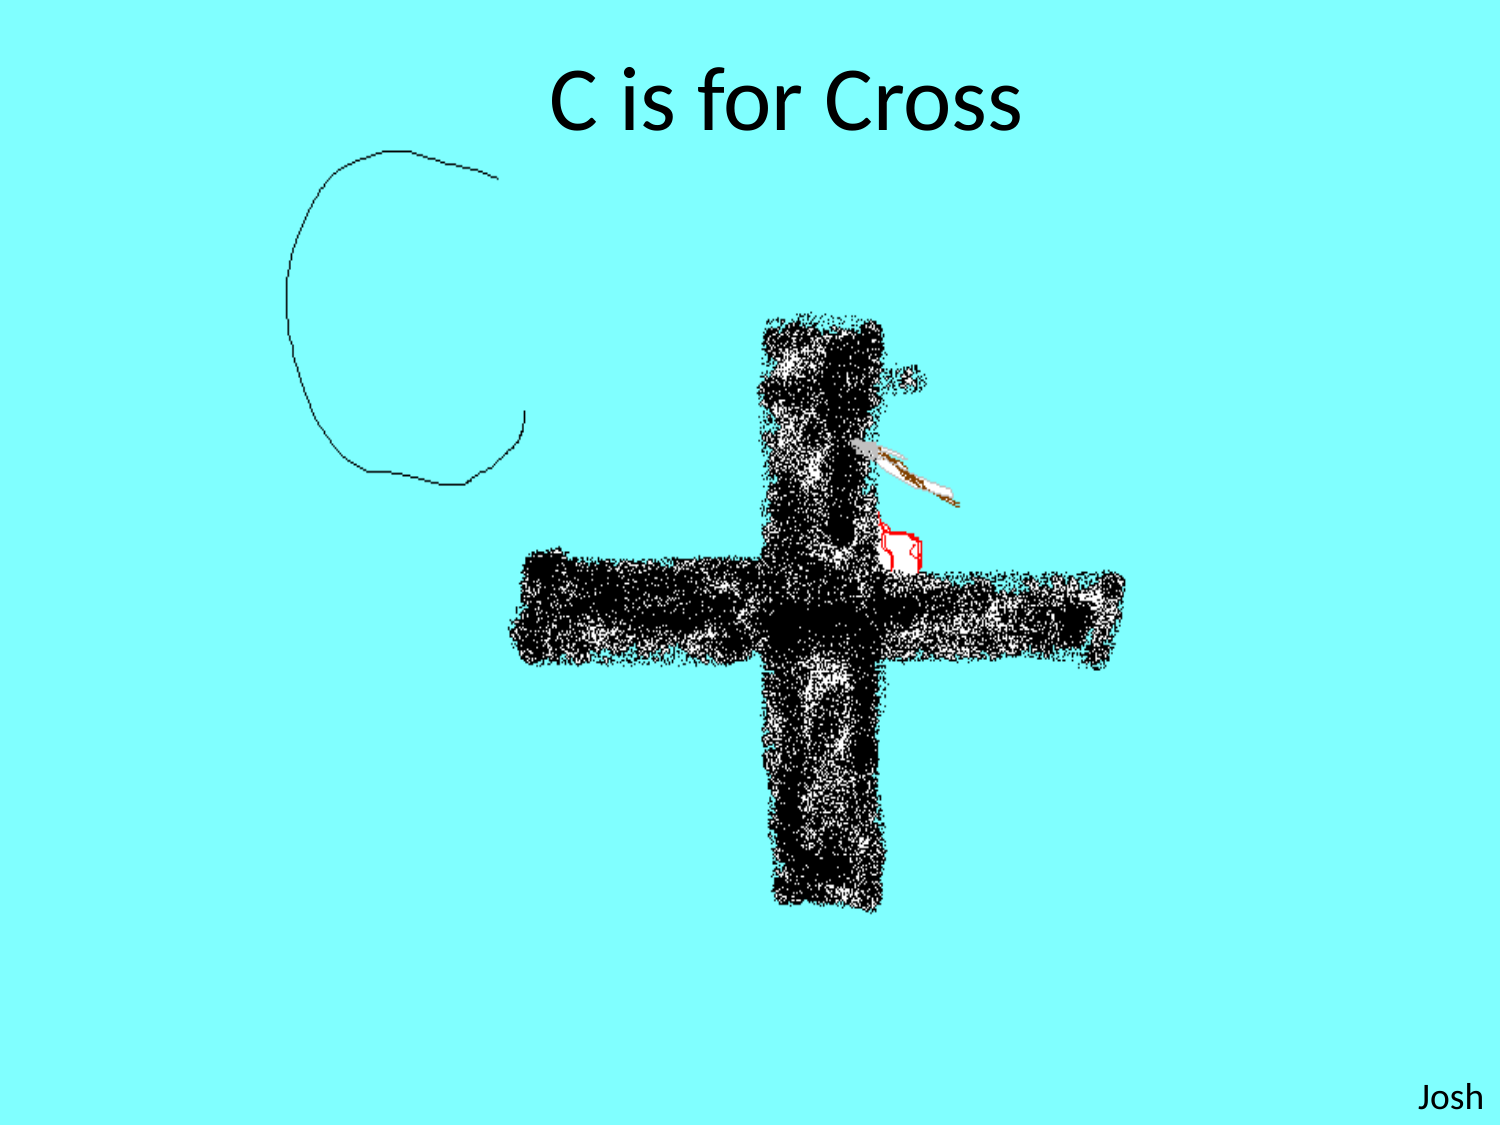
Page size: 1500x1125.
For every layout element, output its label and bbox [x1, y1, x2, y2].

list [0, 0, 1500, 1125]
